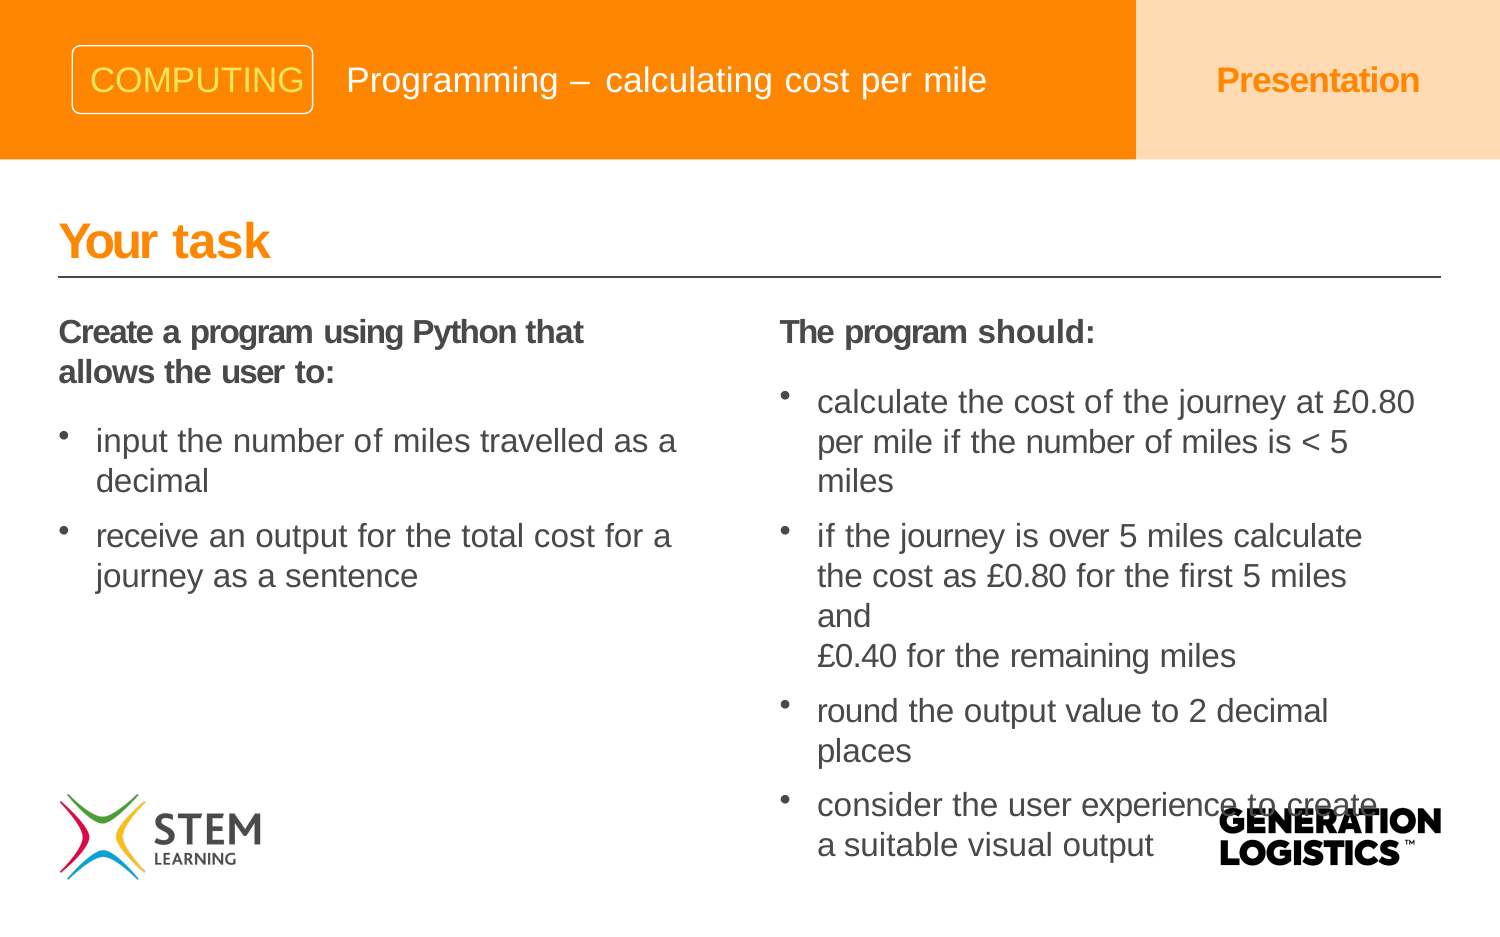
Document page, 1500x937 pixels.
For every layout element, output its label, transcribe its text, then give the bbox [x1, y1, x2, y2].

text_box [72, 45, 313, 114]
text_box The program should: calculate the cost of the journey at £0.80 per mile if the number of miles is < 5 miles if the journey is over 5 miles calculate the cost as £0.80 for the first 5 miles and £0.40 for the remaining miles round the output value to 2 decimal places consider the user experience to create a suitable visual output [777, 308, 1422, 864]
picture [59, 793, 261, 880]
picture [1219, 807, 1441, 866]
text_box Your task [56, 205, 272, 268]
text_box Presentation [1214, 55, 1423, 100]
text_box Create a program using Python that allows the user to: input the number of miles travelled as a decimal receive an output for the total cost for a journey as a sentence [56, 308, 685, 595]
title Programming – calculating cost per mile [344, 55, 998, 214]
